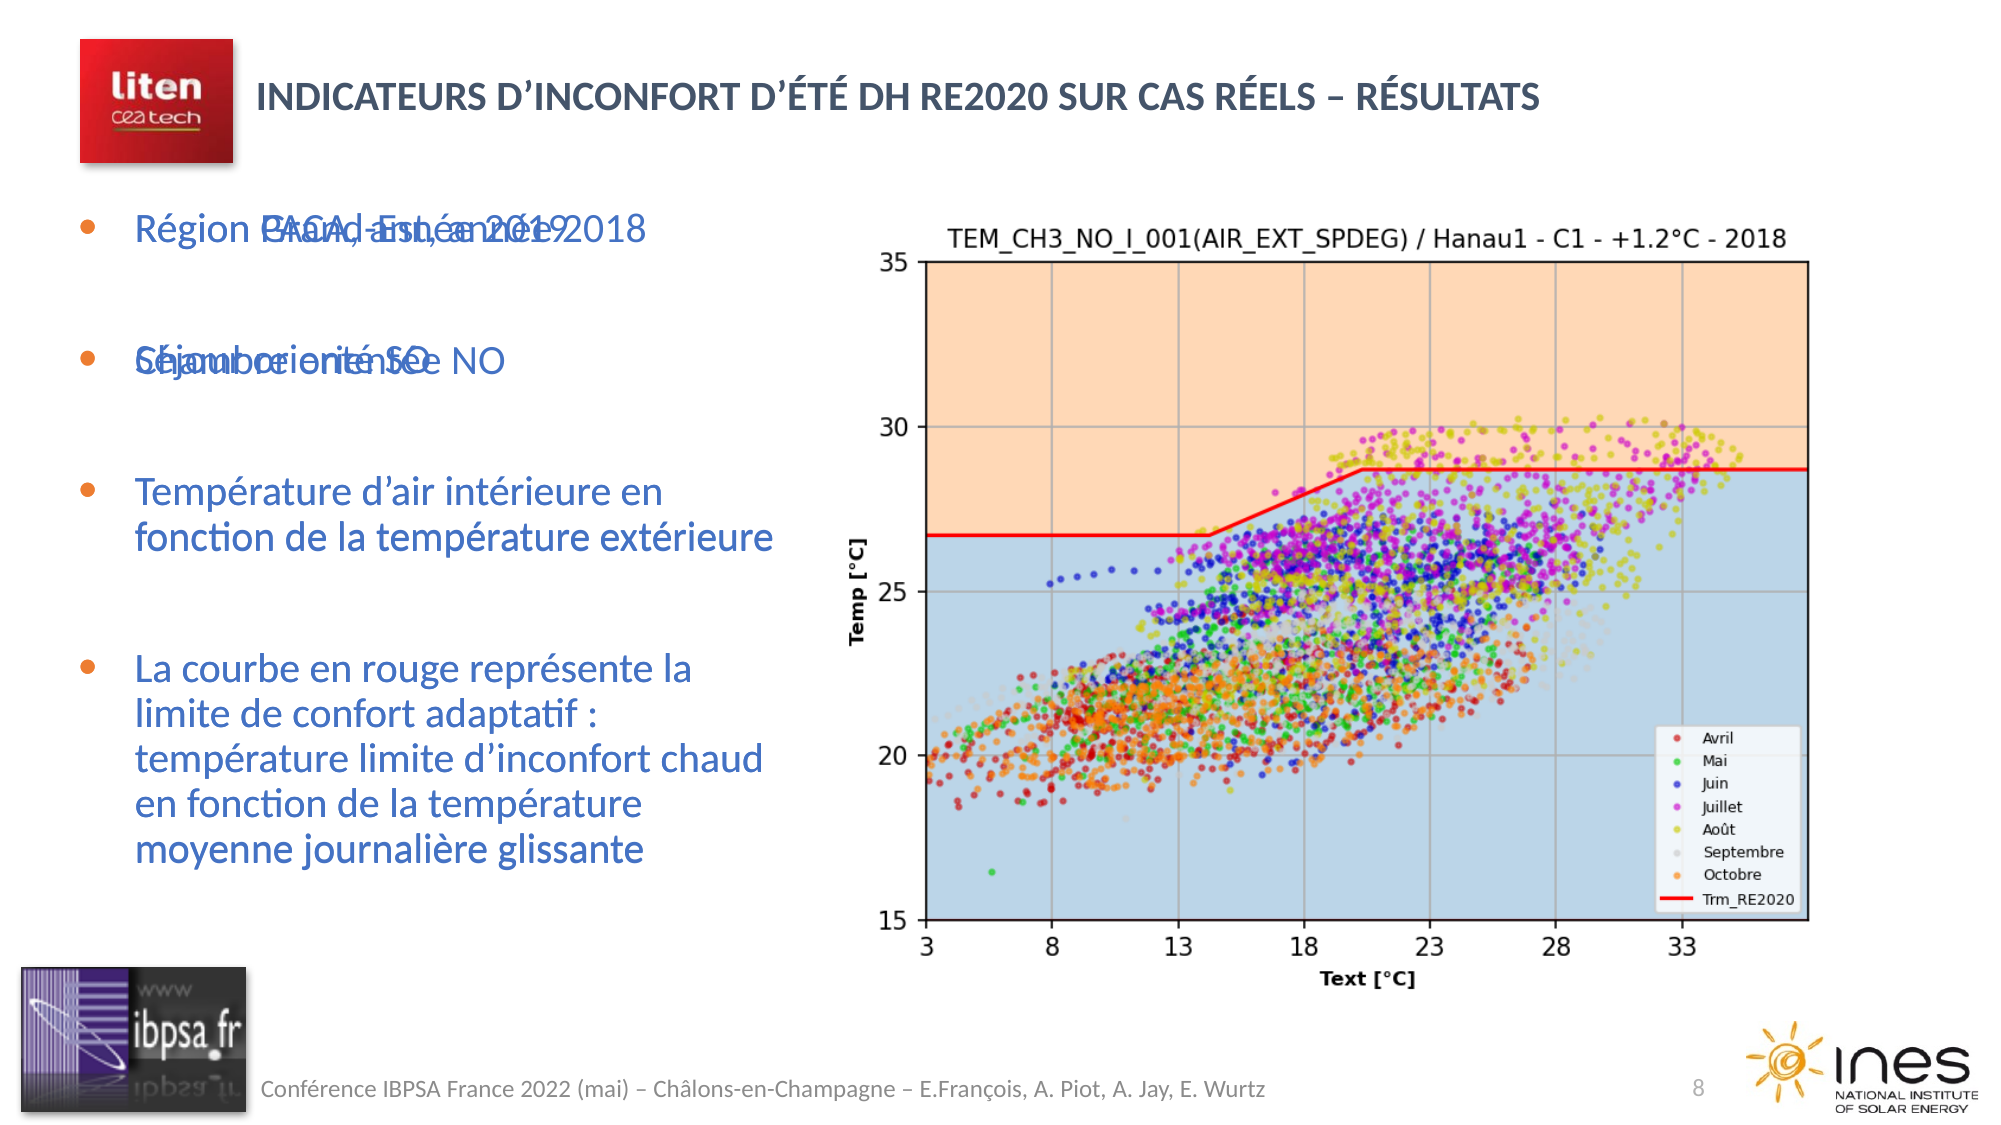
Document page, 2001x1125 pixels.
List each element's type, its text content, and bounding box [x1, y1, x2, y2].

picture [1746, 1021, 1979, 1113]
text_box Région Grand-Est, année 2018 Chambre orientée NO Température d’air intérieure en fonction de la température extérieure La courbe en rouge représente la limite de confort adaptatif : température limite d’inconfort chaud en fonction de la température moyenne journalière glissante [78, 206, 784, 1012]
picture [80, 39, 233, 163]
slide_number 8 [1324, 1056, 1720, 1117]
list Indicateurs d’inconfort d’été DH RE2020 sur cas réels – Résultats [255, 33, 1922, 161]
picture [784, 160, 1922, 1014]
picture [21, 967, 246, 1112]
